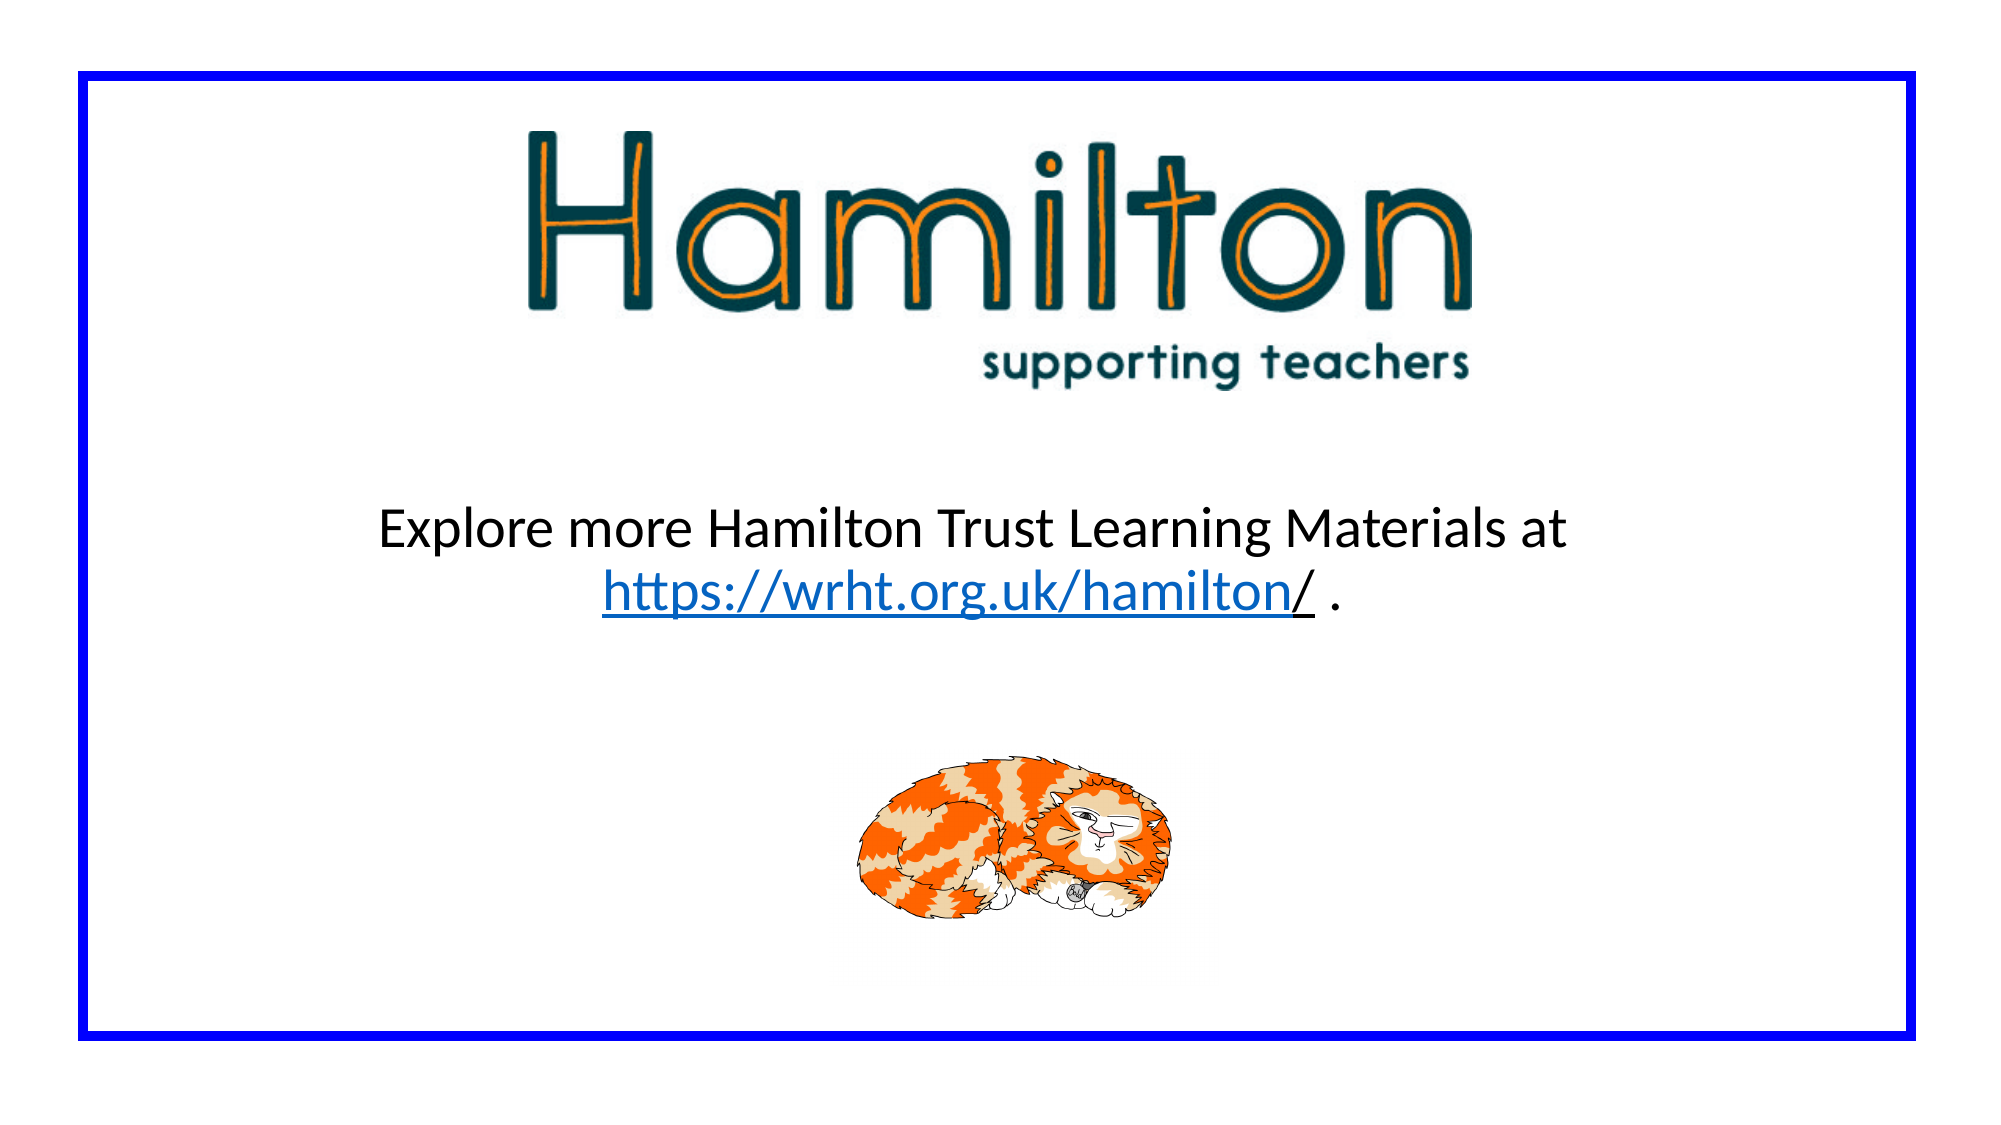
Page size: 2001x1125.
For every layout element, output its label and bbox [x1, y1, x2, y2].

picture [528, 131, 1471, 391]
picture [829, 749, 1219, 987]
text_box [82, 75, 1912, 1037]
